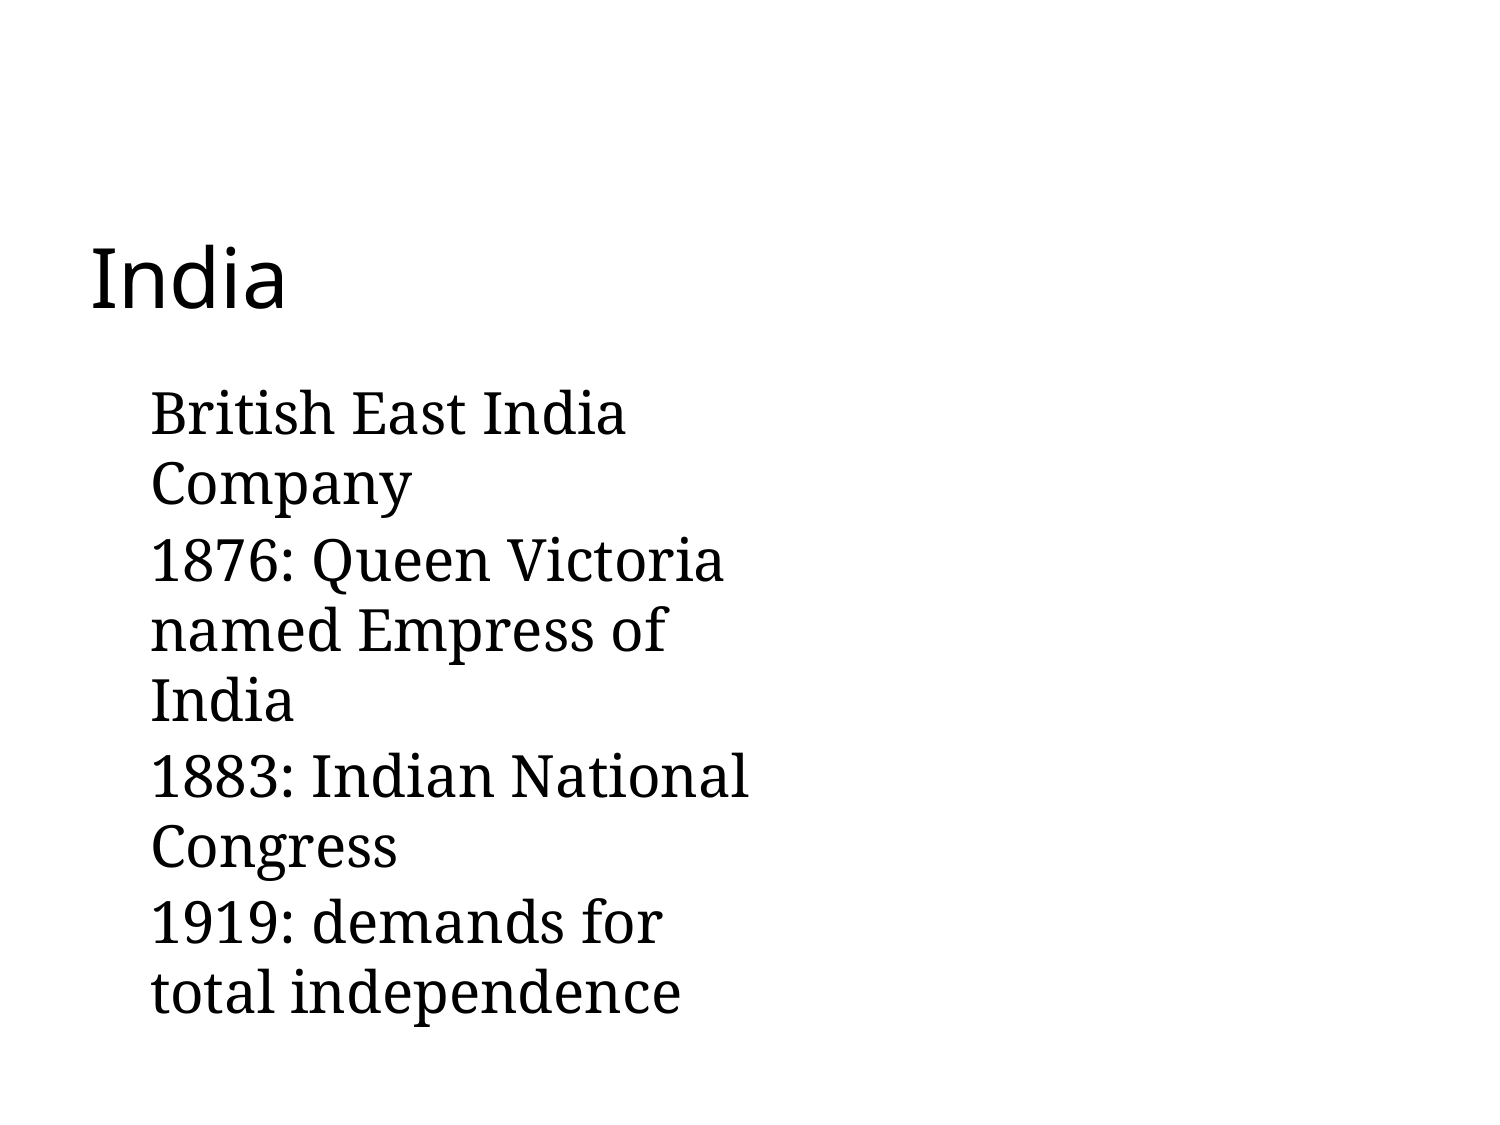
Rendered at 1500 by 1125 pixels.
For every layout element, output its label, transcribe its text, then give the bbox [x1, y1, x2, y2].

title India [75, 187, 1425, 363]
list British East India Company 1876: Queen Victoria named Empress of India 1883: Indian National Congress 1919: demands for total independence [75, 368, 800, 1079]
